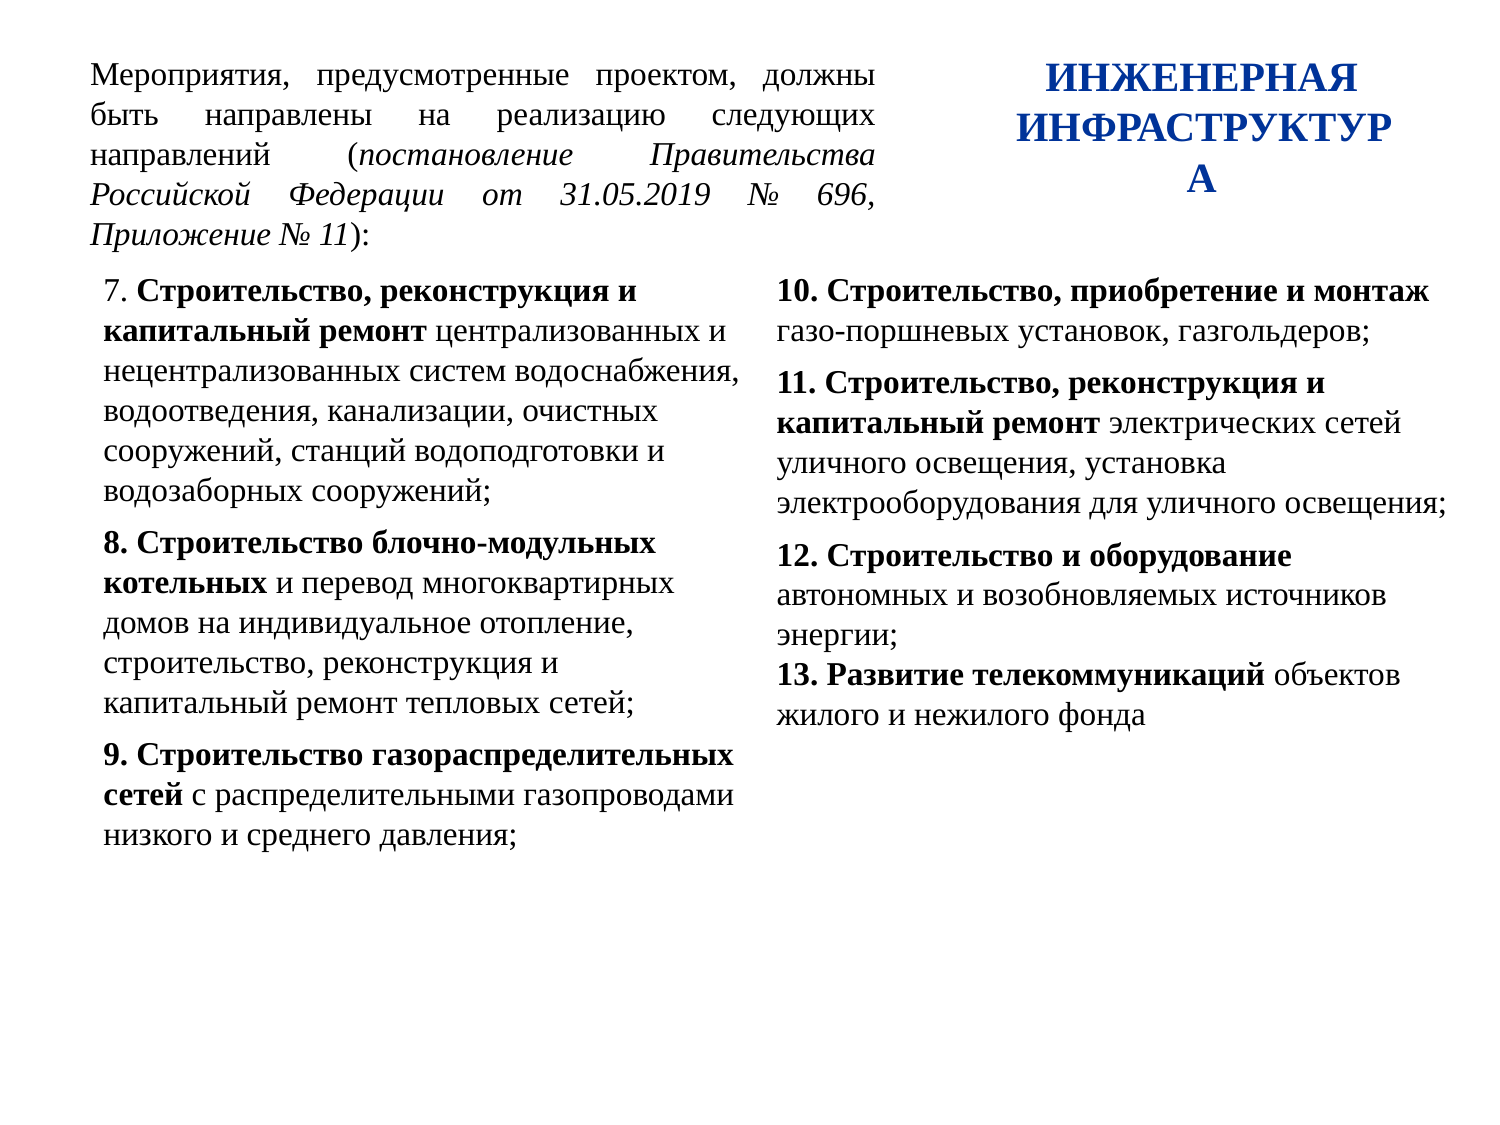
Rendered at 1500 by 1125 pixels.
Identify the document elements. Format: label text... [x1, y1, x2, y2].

text_box 7. Строительство, реконструкция и капитальный ремонт централизованных и нецентрализованных систем водоснабжения, водоотведения, канализации, очистных сооружений, станций водоподготовки и водозаборных сооружений; 8. Строительство блочно-модульных котельных и перевод многоквартирных домов на индивидуальное отопление, строительство, реконструкция и капитальный ремонт тепловых сетей; 9. Строительство газораспределительных сетей с распределительными газопроводами низкого и среднего давления; [88, 260, 762, 860]
title Мероприятия, предусмотренные проектом, должны быть направлены на реализацию следующих направлений (постановление Правительства Российской Федерации от 31.05.2019 № 696, Приложение № 11): [75, 45, 892, 256]
text_box ИНЖЕНЕРНАЯ ИНФРАСТРУКТУРА [986, 42, 1418, 231]
text_box 10. Строительство, приобретение и монтаж газо-поршневых установок, газгольдеров; 11. Строительство, реконструкция и капитальный ремонт электрических сетей уличного освещения, установка электрооборудования для уличного освещения; 12. Строительство и оборудование автономных и возобновляемых источников энергии; 13. Развитие телекоммуникаций объектов жилого и нежилого фонда [761, 260, 1471, 740]
